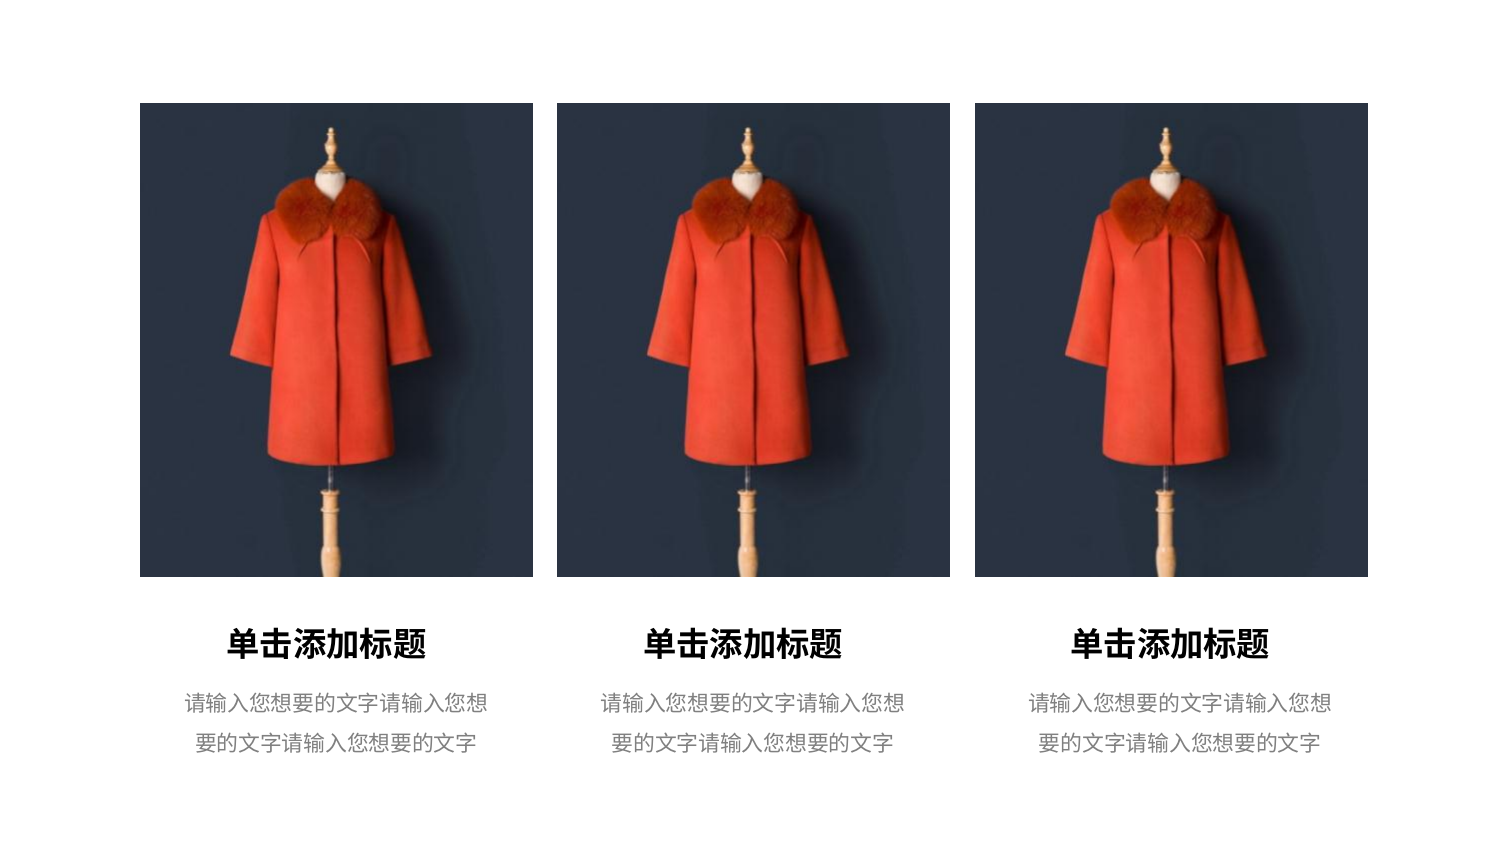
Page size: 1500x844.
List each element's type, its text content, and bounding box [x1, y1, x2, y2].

text_box 单击添加标题 [1048, 617, 1293, 669]
picture [974, 103, 1368, 577]
text_box 请输入您想要的文字请输入您想要的文字请输入您想要的文字 [1009, 671, 1351, 761]
text_box 单击添加标题 [204, 617, 449, 669]
text_box 单击添加标题 [621, 617, 866, 669]
text_box 请输入您想要的文字请输入您想要的文字请输入您想要的文字 [582, 671, 924, 761]
picture [556, 103, 950, 577]
text_box 请输入您想要的文字请输入您想要的文字请输入您想要的文字 [166, 671, 507, 761]
picture [140, 103, 533, 577]
